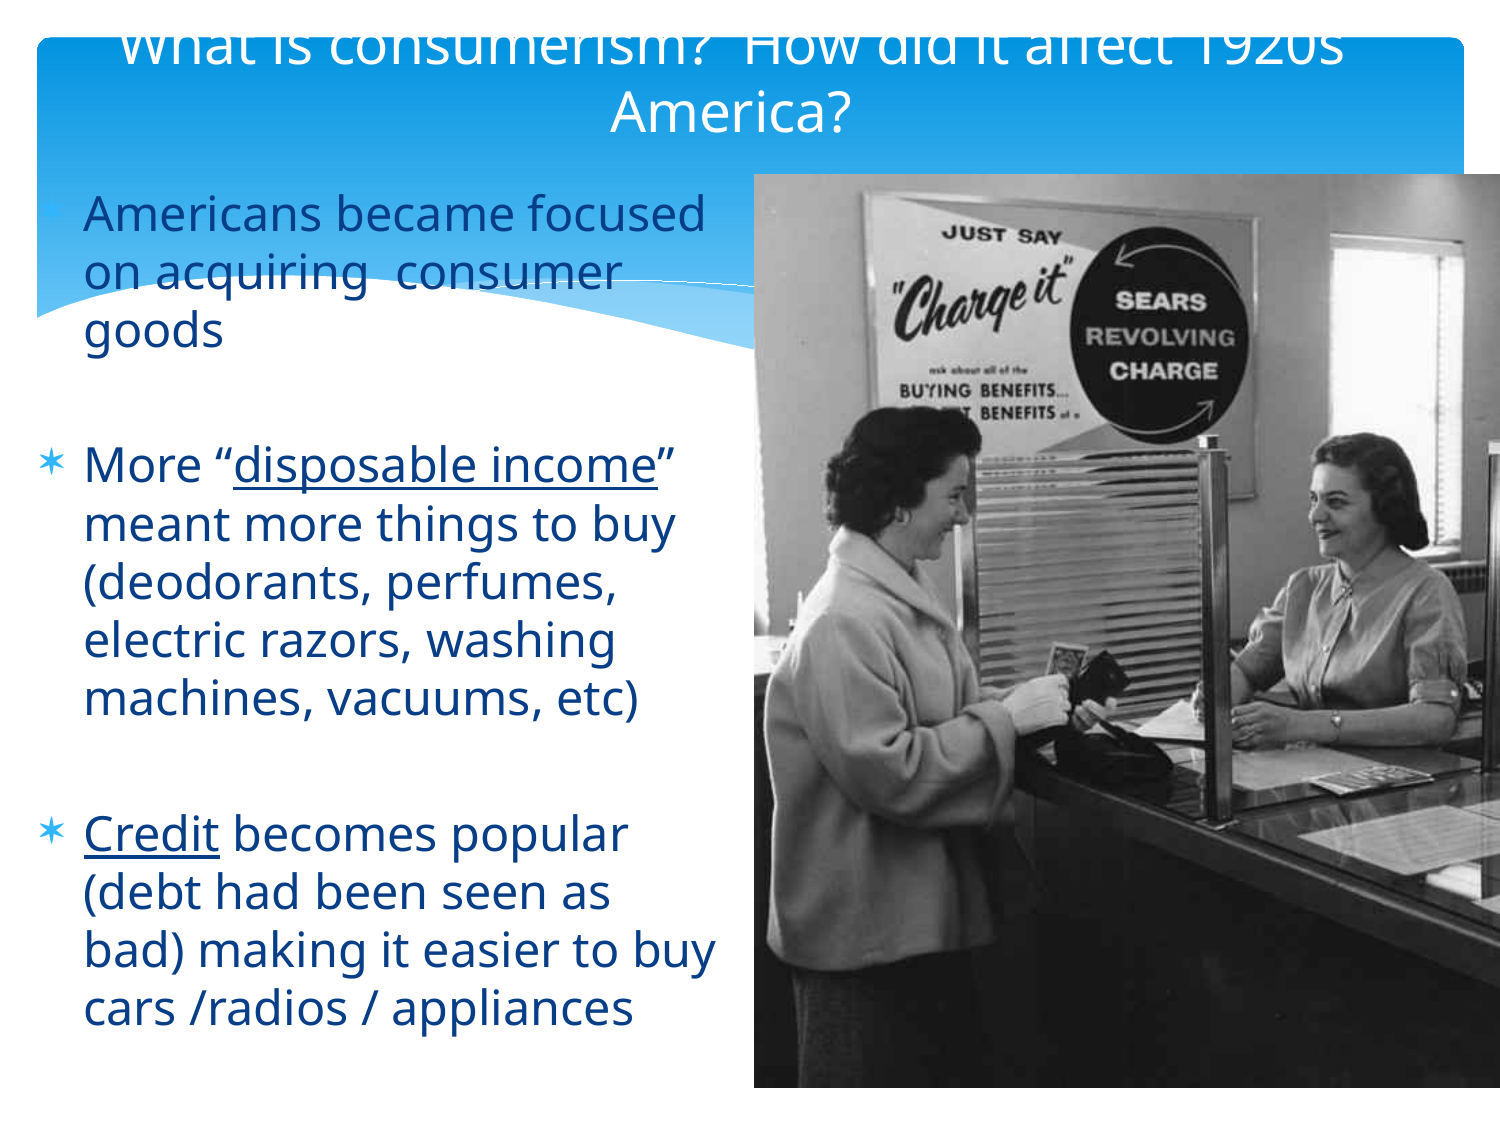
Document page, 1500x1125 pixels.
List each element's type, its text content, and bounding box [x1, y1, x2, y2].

title What is consumerism? How did it affect 1920s America? [0, 0, 1463, 152]
list Americans became focused on acquiring consumer goods More “disposable income” meant more things to buy (deodorants, perfumes, electric razors, washing machines, vacuums, etc) Credit becomes popular (debt had been seen as bad) making it easier to buy cars /radios / appliances [24, 174, 738, 1100]
picture [754, 174, 1500, 1088]
